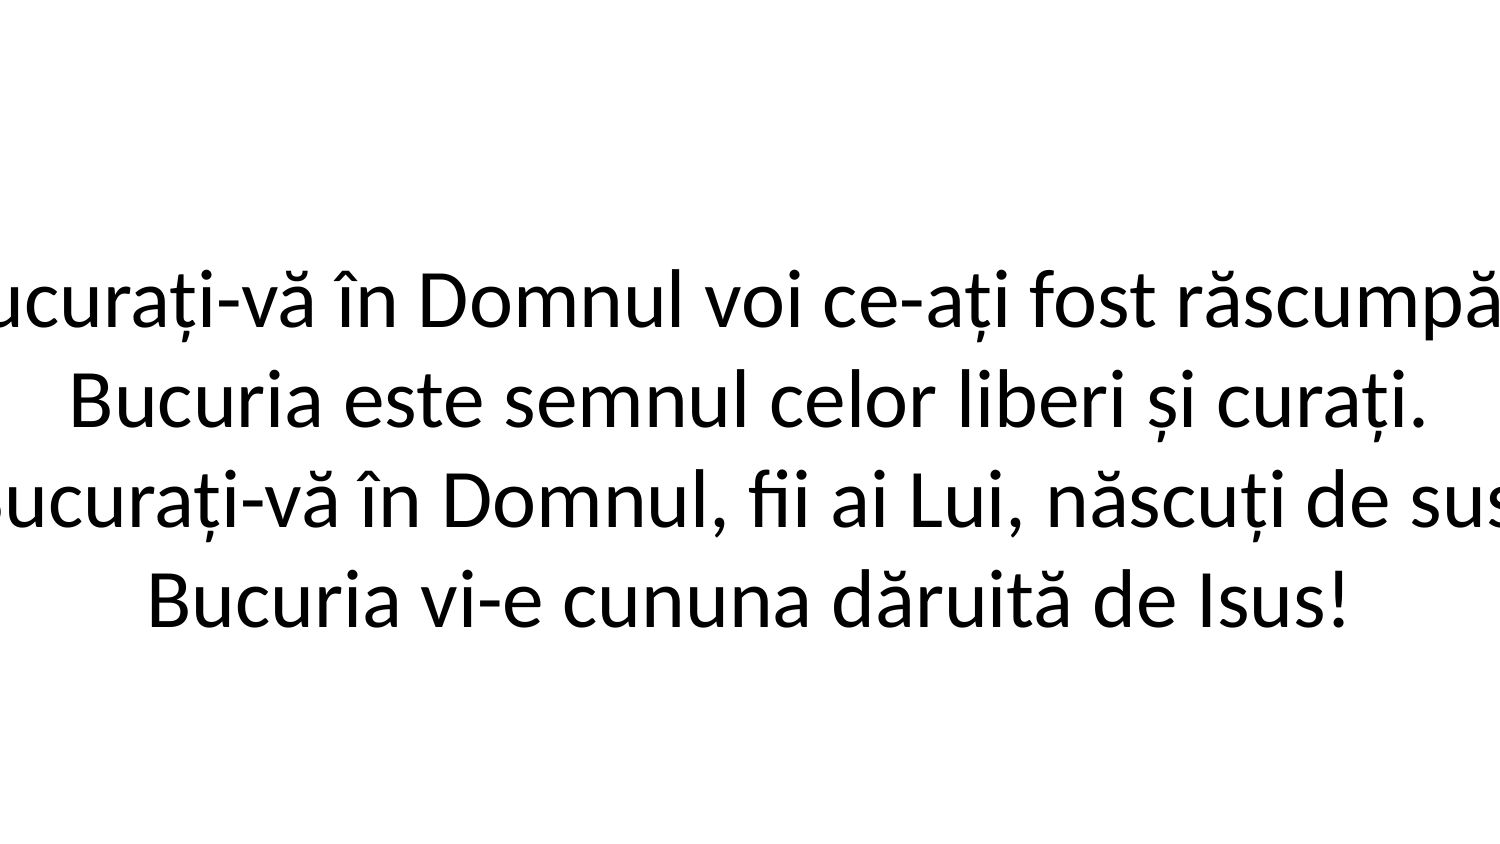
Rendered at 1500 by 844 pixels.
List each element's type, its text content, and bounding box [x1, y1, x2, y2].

text_box 1. Bucurați-vă în Domnul voi ce-ați fost răscumpărați! Bucuria este semnul celor liberi și curați. Bucurați-vă în Domnul, fii ai Lui, născuți de sus, Bucuria vi-e cununa dăruită de Isus! [0, 192, 1500, 652]
